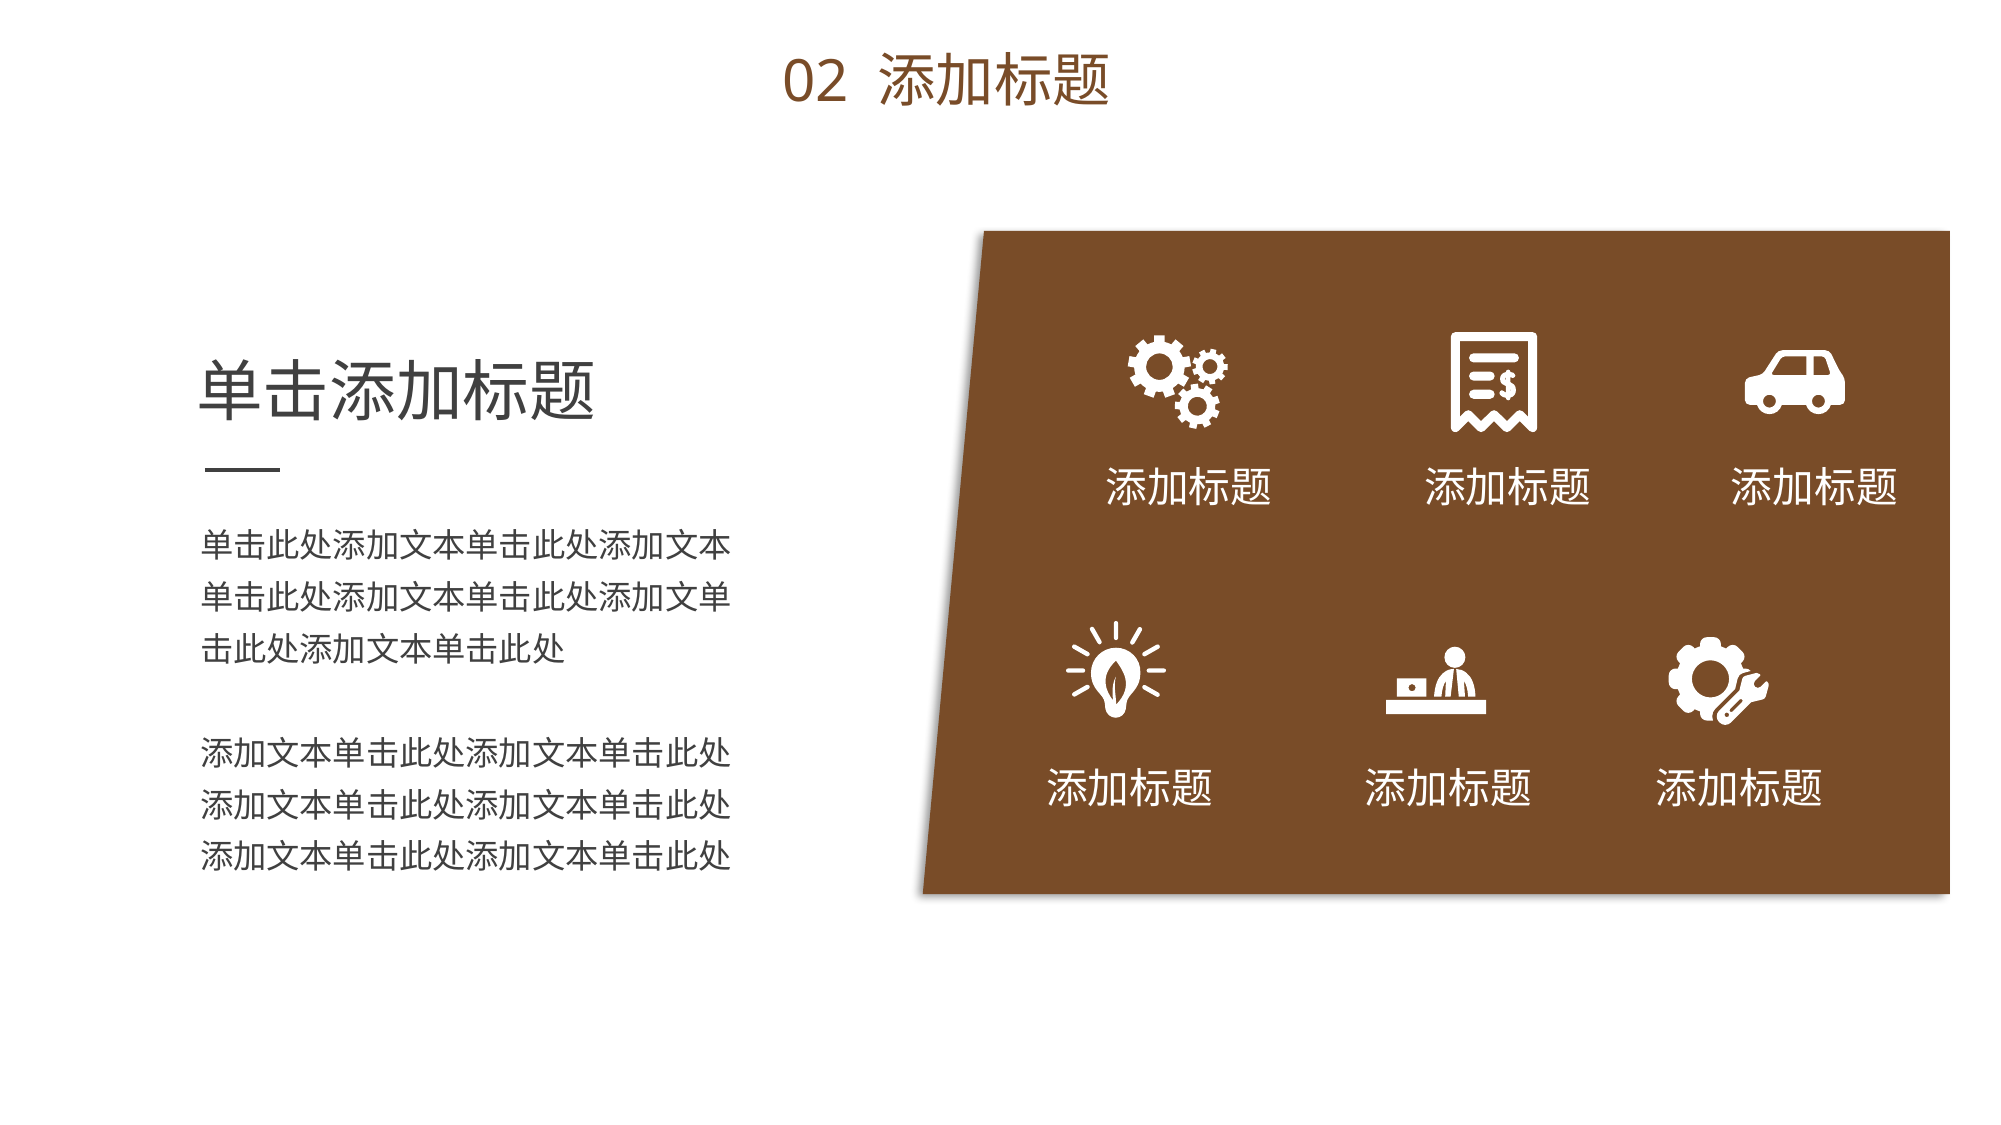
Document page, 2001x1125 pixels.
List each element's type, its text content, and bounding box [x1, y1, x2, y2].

text_box [1434, 646, 1476, 697]
text_box [1192, 348, 1228, 385]
text_box [1072, 684, 1090, 697]
text_box 添加标题 [1409, 443, 1639, 519]
text_box [1089, 626, 1102, 645]
text_box [1066, 668, 1086, 673]
text_box [1174, 383, 1220, 429]
text_box [1386, 699, 1487, 715]
text_box 添加标题 [1350, 744, 1579, 819]
text_box 添加标题 [1090, 443, 1320, 519]
text_box [1396, 678, 1427, 697]
text_box [1716, 672, 1769, 725]
text_box [1090, 647, 1141, 718]
text_box [1127, 335, 1192, 398]
text_box [1142, 644, 1160, 657]
text_box 02 添加标题 [767, 35, 1190, 121]
text_box 添加标题 [1716, 443, 1945, 519]
text_box [1744, 350, 1845, 415]
text_box 添加标题 [1031, 744, 1261, 819]
text_box [1130, 627, 1143, 645]
text_box [1113, 620, 1119, 641]
text_box [1668, 637, 1751, 721]
text_box [1142, 684, 1160, 697]
text_box [921, 229, 1951, 896]
text_box [1072, 644, 1090, 657]
text_box 添加标题 [1641, 744, 1870, 819]
text_box [1146, 668, 1166, 673]
text_box [1450, 332, 1538, 433]
text_box 单击此处添加文本单击此处添加文本单击此处添加文本单击此处添加文单击此处添加文本单击此处 添加文本单击此处添加文本单击此处添加文本单击此处添加文本单击此处添加文本单击此处添加文本单击此处 [185, 505, 766, 935]
text_box 单击添加标题 [181, 325, 660, 436]
